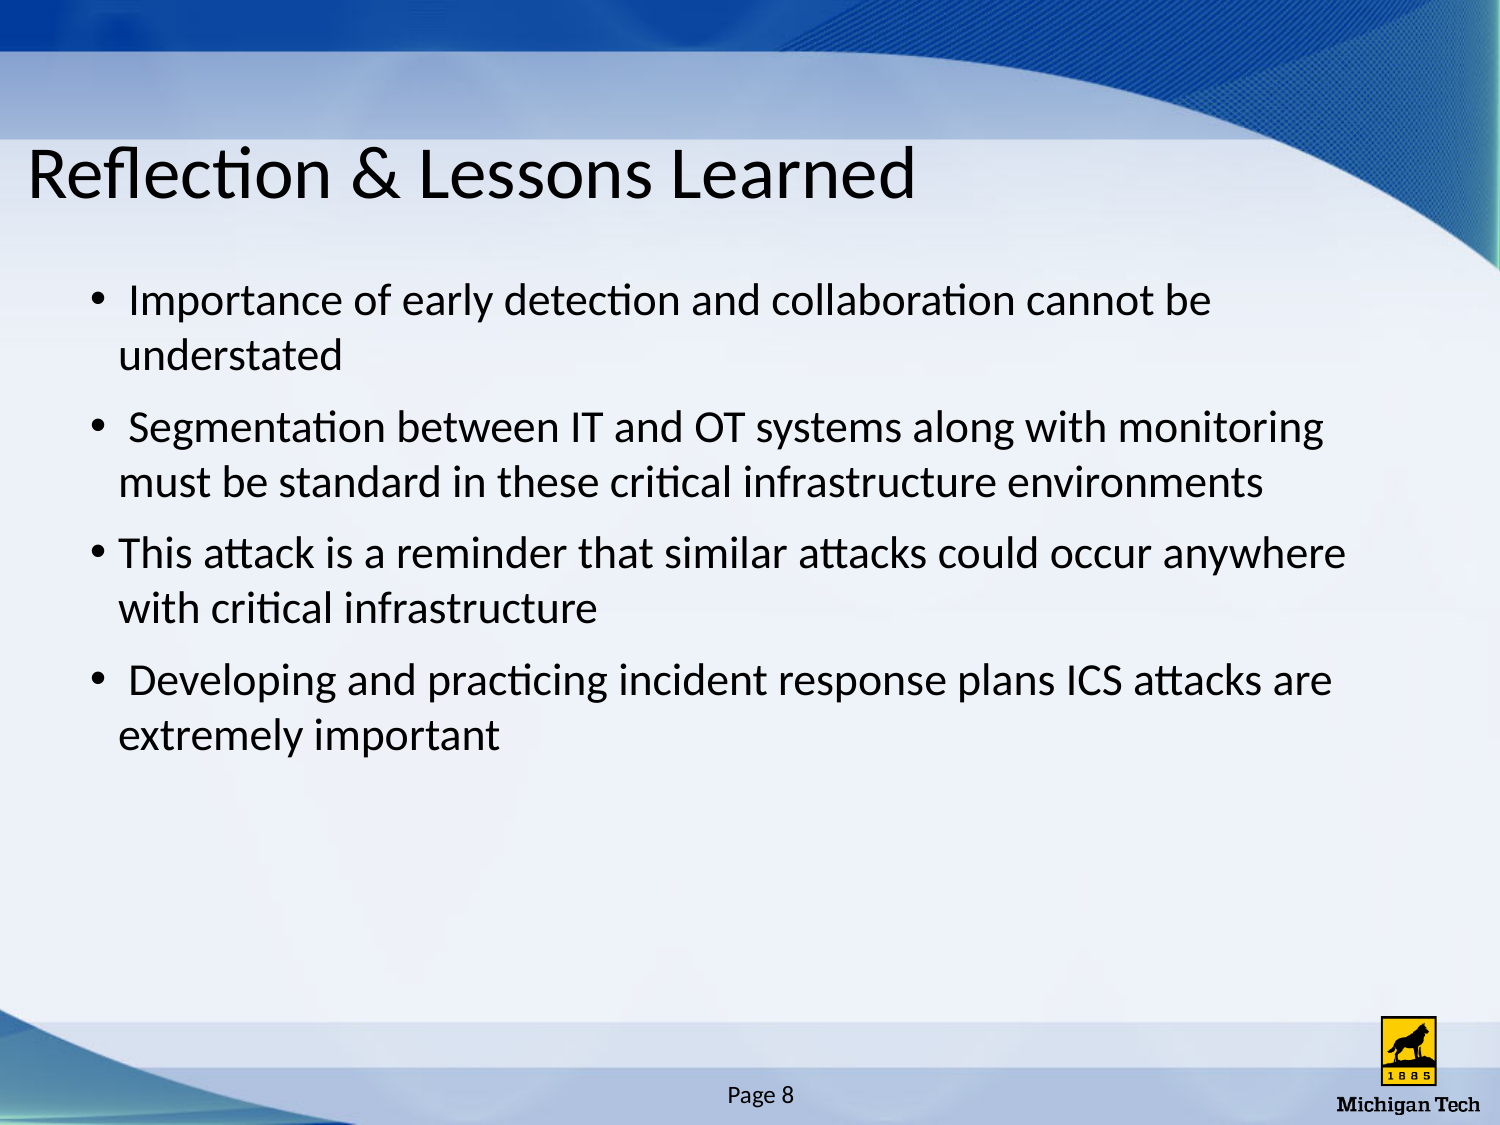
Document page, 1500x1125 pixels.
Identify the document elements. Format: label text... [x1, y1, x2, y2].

list Importance of early detection and collaboration cannot be understated Segmentation between IT and OT systems along with monitoring must be standard in these critical infrastructure environments This attack is a reminder that similar attacks could occur anywhere with critical infrastructure Developing and practicing incident response plans ICS attacks are extremely important [75, 262, 1425, 1063]
picture [0, 0, 1500, 1125]
title Reflection & Lessons Learned [12, 75, 1263, 263]
